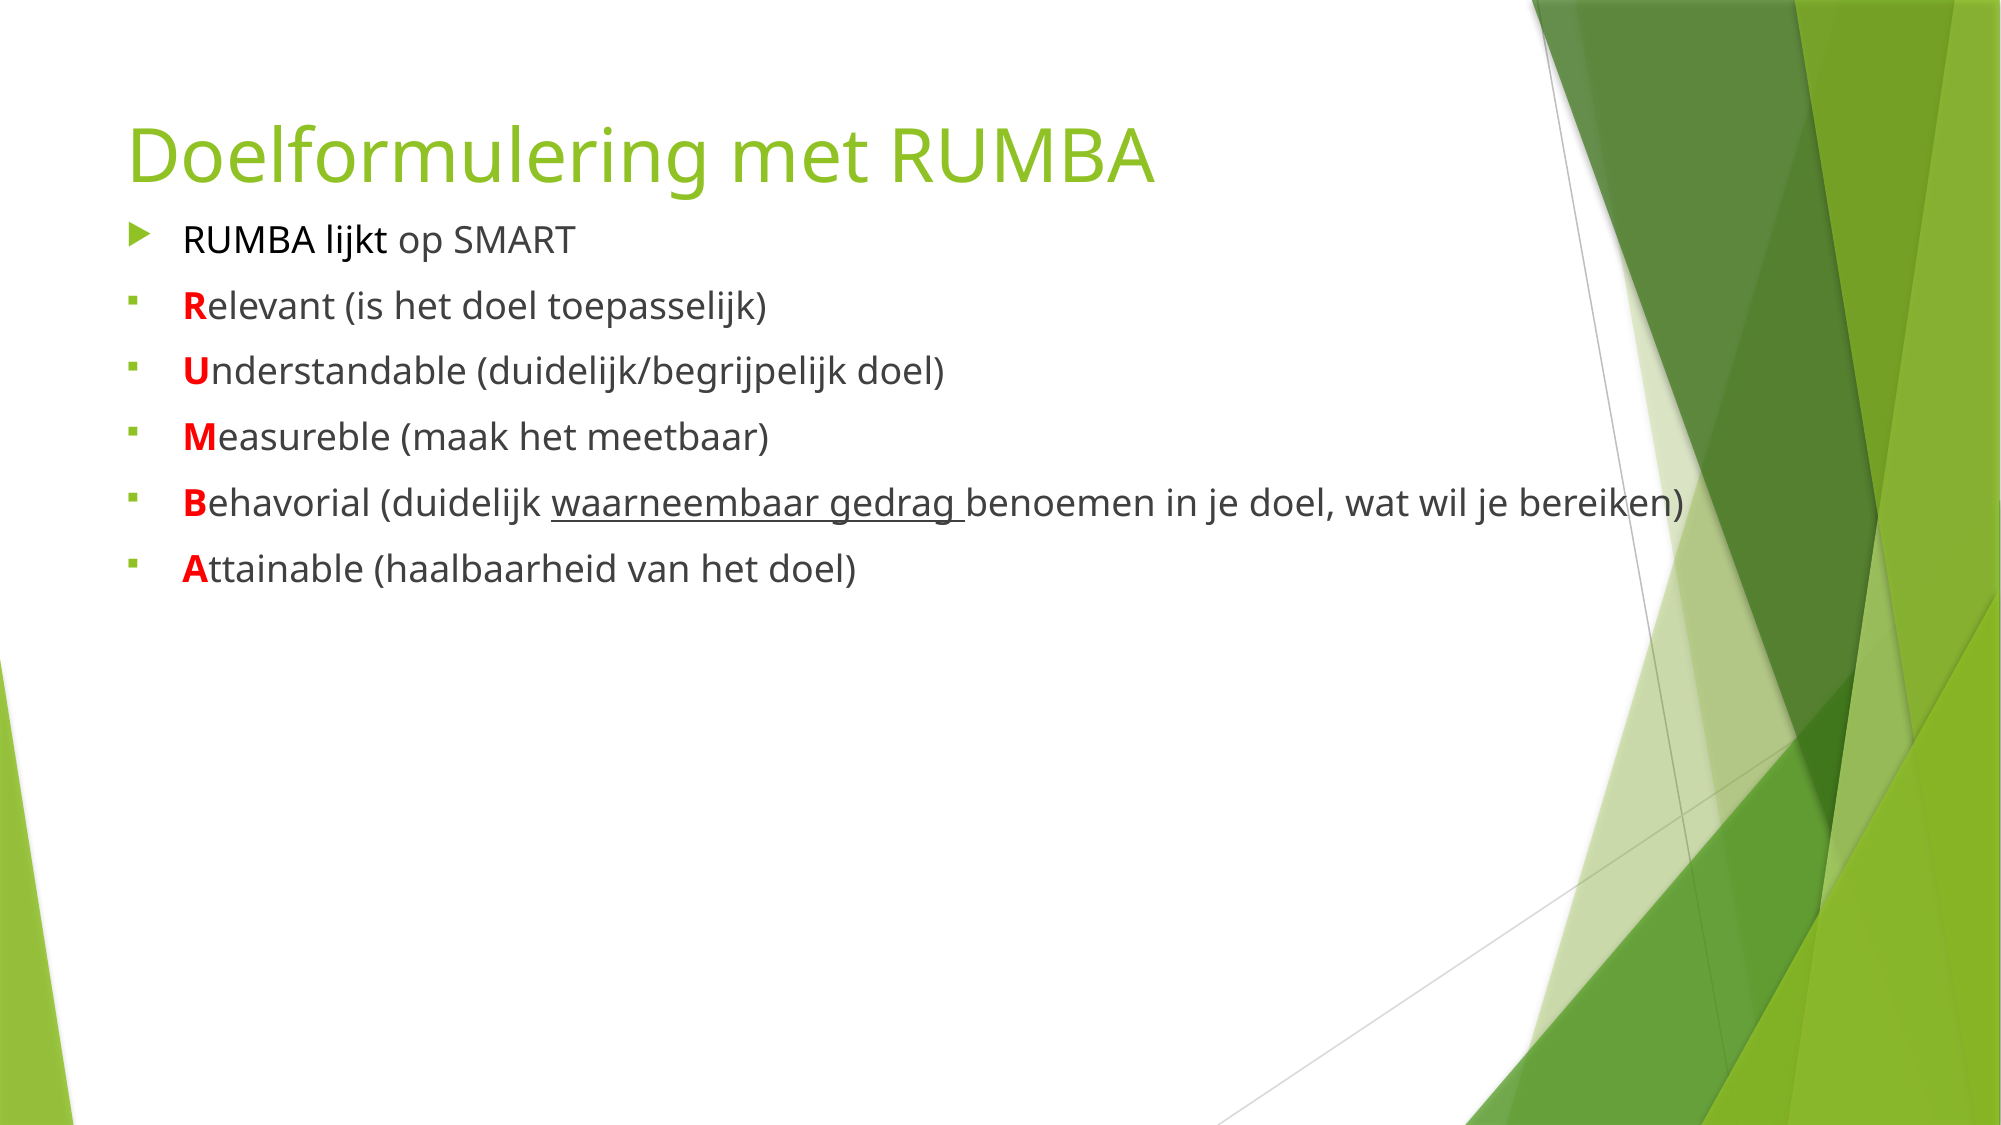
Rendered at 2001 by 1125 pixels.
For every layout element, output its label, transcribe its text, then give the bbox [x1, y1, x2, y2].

title Doelformulering met RUMBA [111, 99, 1522, 208]
list RUMBA lijkt op SMART Relevant (is het doel toepasselijk) Understandable (duidelijk/begrijpelijk doel) Measureble (maak het meetbaar) Behavorial (duidelijk waarneembaar gedrag benoemen in je doel, wat wil je bereiken) Attainable (haalbaarheid van het doel) [111, 208, 1741, 845]
